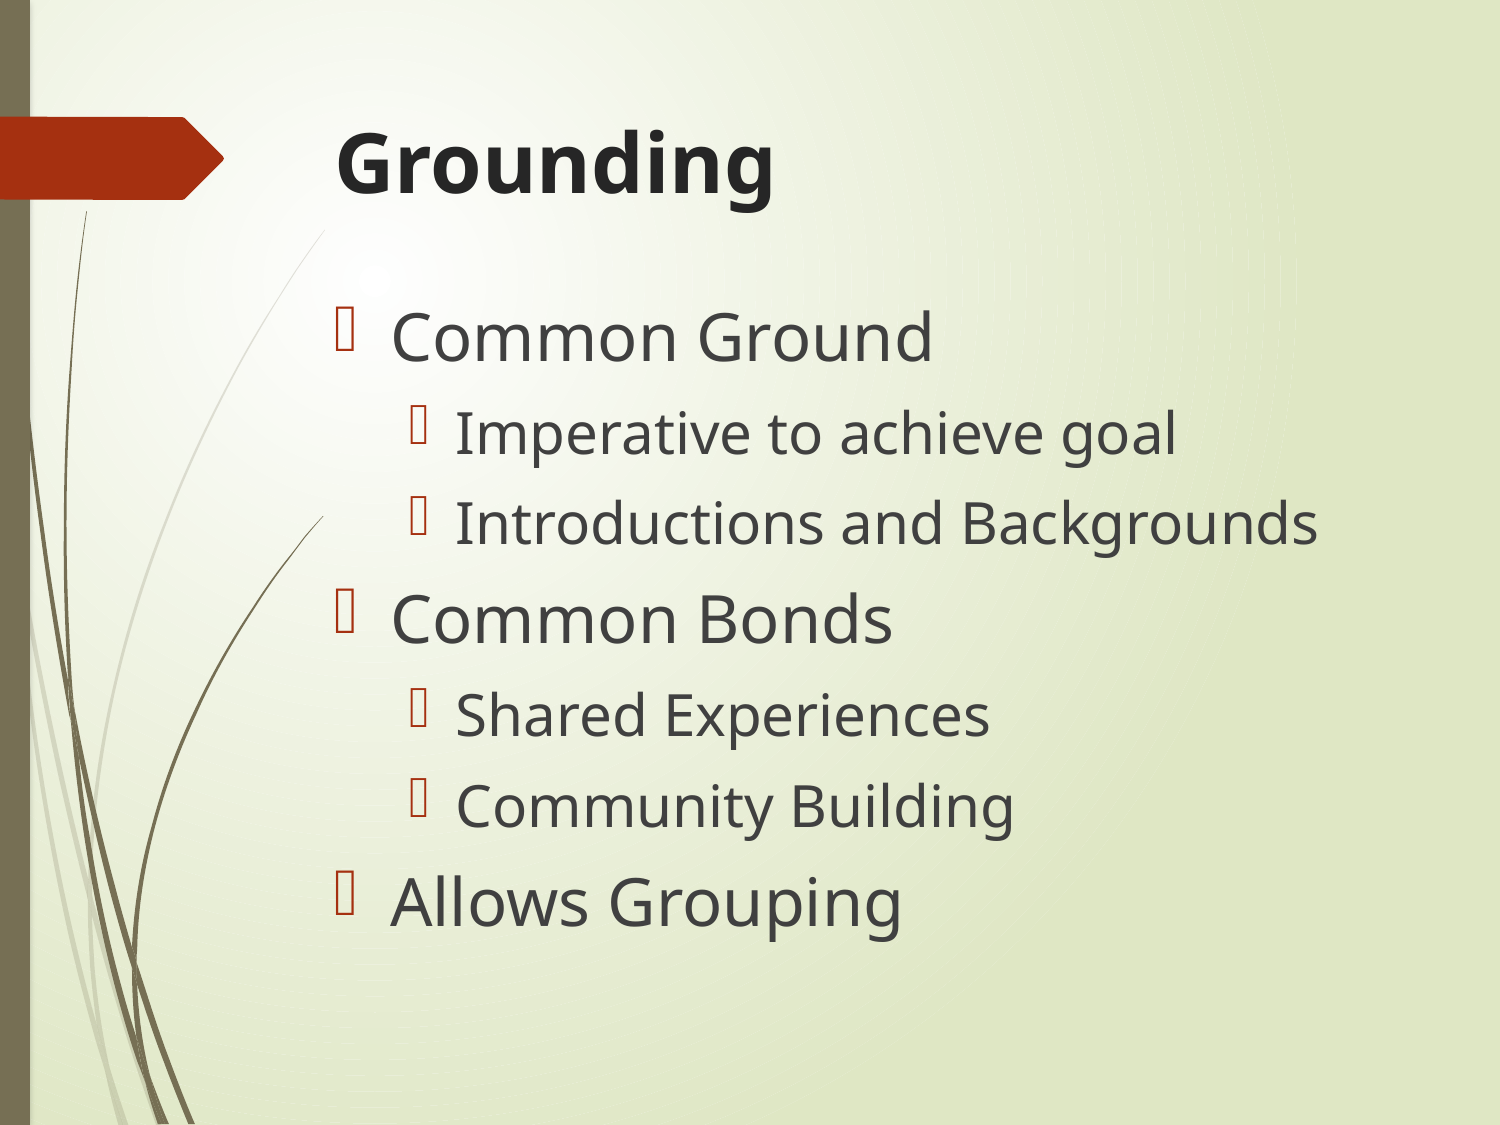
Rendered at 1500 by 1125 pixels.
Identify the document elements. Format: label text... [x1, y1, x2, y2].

list Common Ground Imperative to achieve goal Introductions and Backgrounds Common Bonds Shared Experiences Community Building Allows Grouping [318, 287, 1400, 970]
title Grounding [319, 102, 1400, 287]
